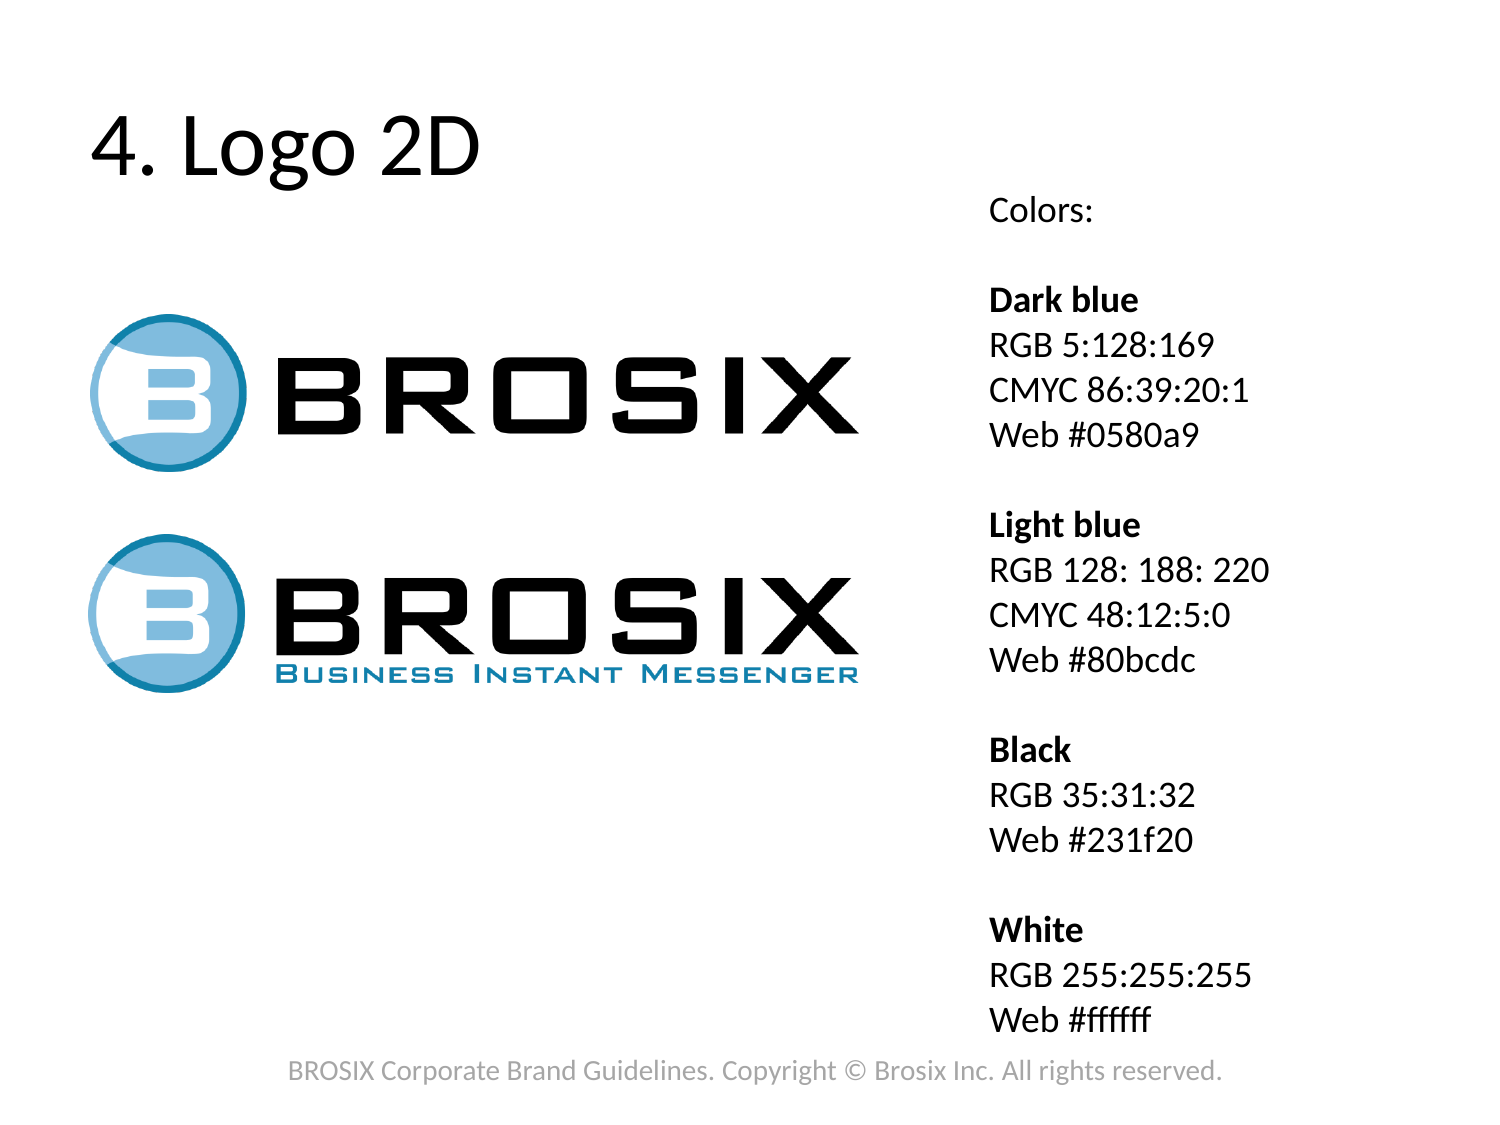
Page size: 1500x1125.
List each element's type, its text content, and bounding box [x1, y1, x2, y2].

title 4. Logo 2D [75, 45, 1425, 233]
picture [88, 534, 860, 693]
picture [90, 314, 860, 472]
text_box BROSIX Corporate Brand Guidelines. Copyright © Brosix Inc. All rights reserved. [41, 1043, 1471, 1094]
text_box Colors: Dark blue RGB 5:128:169 CMYC 86:39:20:1 Web #0580a9 Light blue RGB 128: 188: 220 CMYC 48:12:5:0 Web #80bcdc Black RGB 35:31:32 Web #231f20 White RGB 255:255:255 Web #ffffff [974, 177, 1447, 1043]
